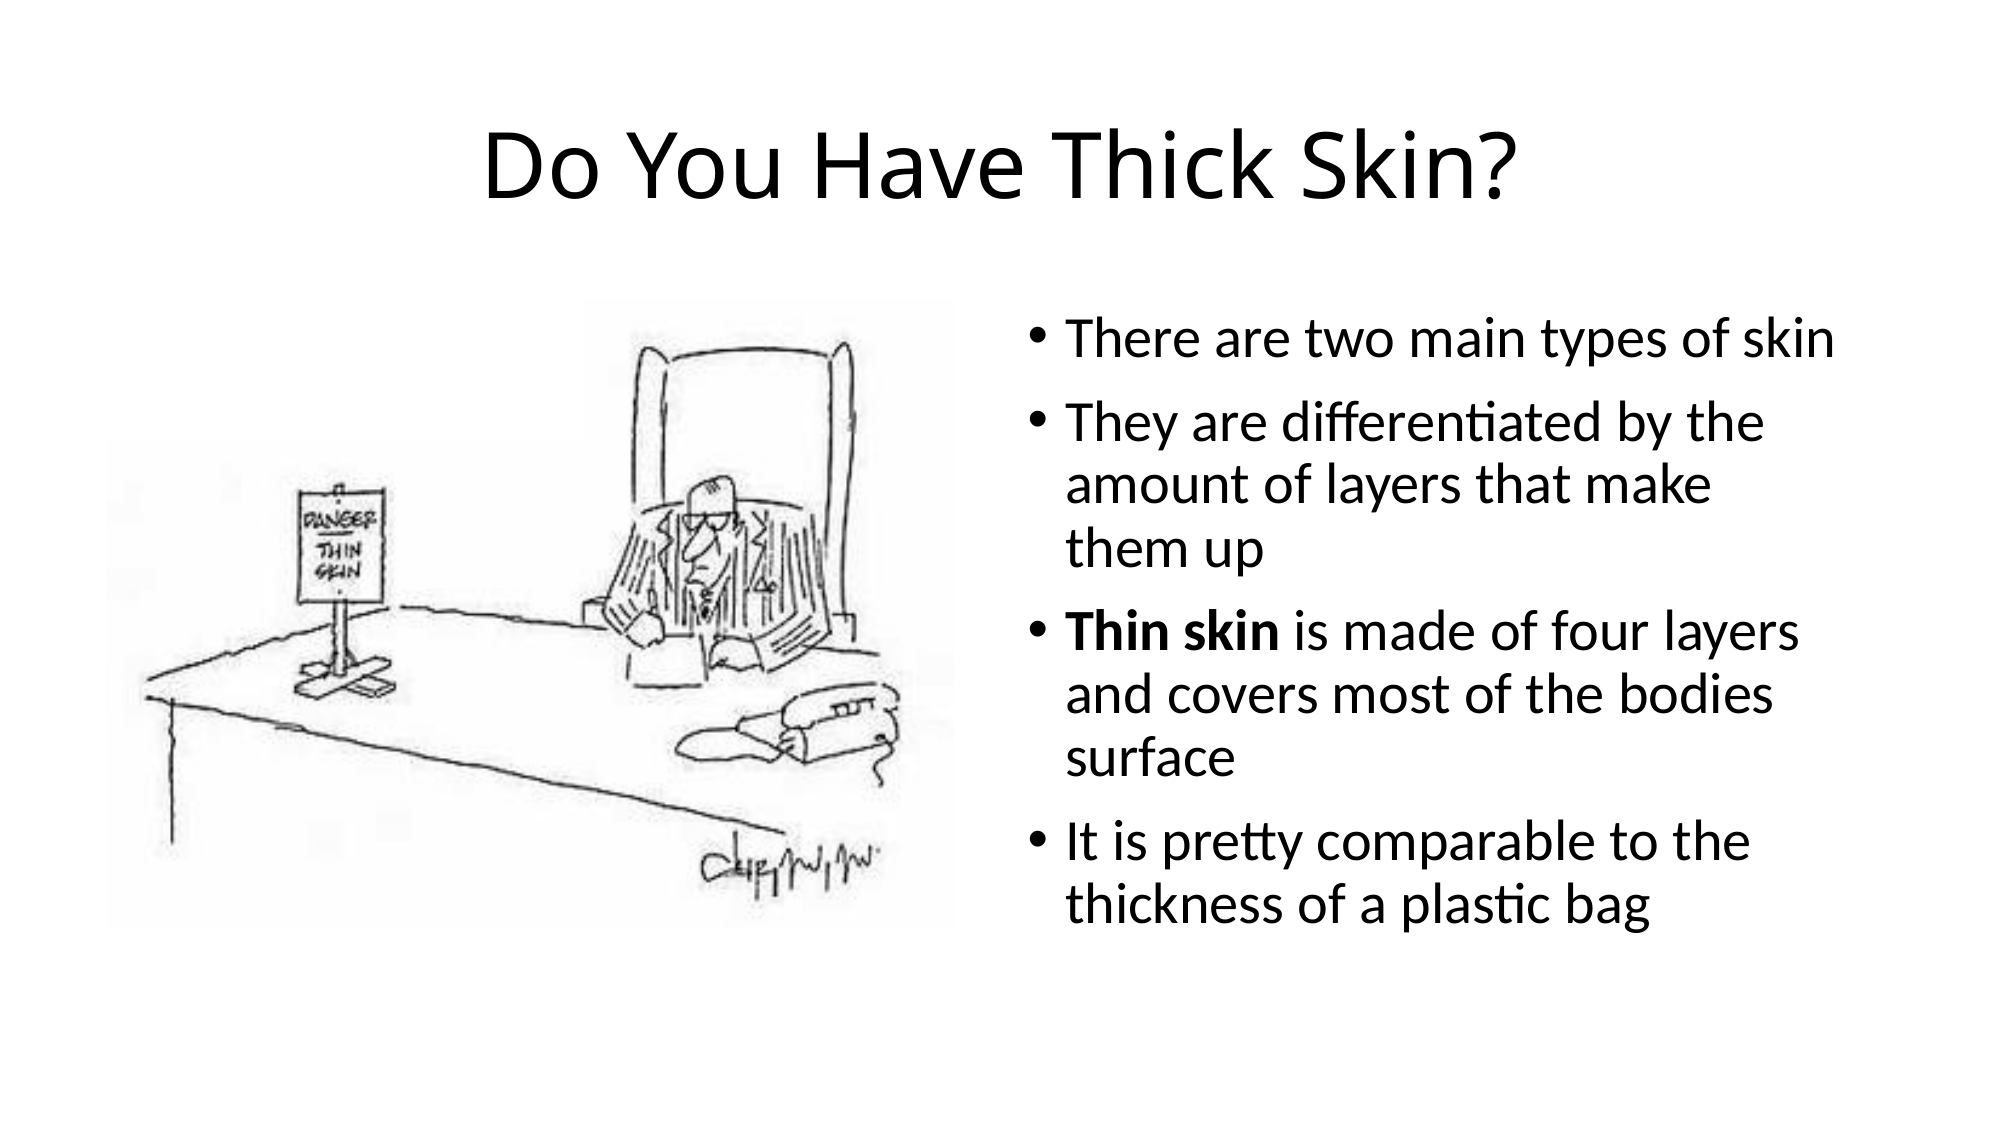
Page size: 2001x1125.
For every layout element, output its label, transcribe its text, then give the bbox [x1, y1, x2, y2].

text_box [106, 277, 954, 929]
title Do You Have Thick Skin? [137, 59, 1863, 278]
list There are two main types of skin They are differentiated by the amount of layers that make them up Thin skin is made of four layers and covers most of the bodies surface It is pretty comparable to the thickness of a plastic bag [1012, 299, 1863, 1014]
